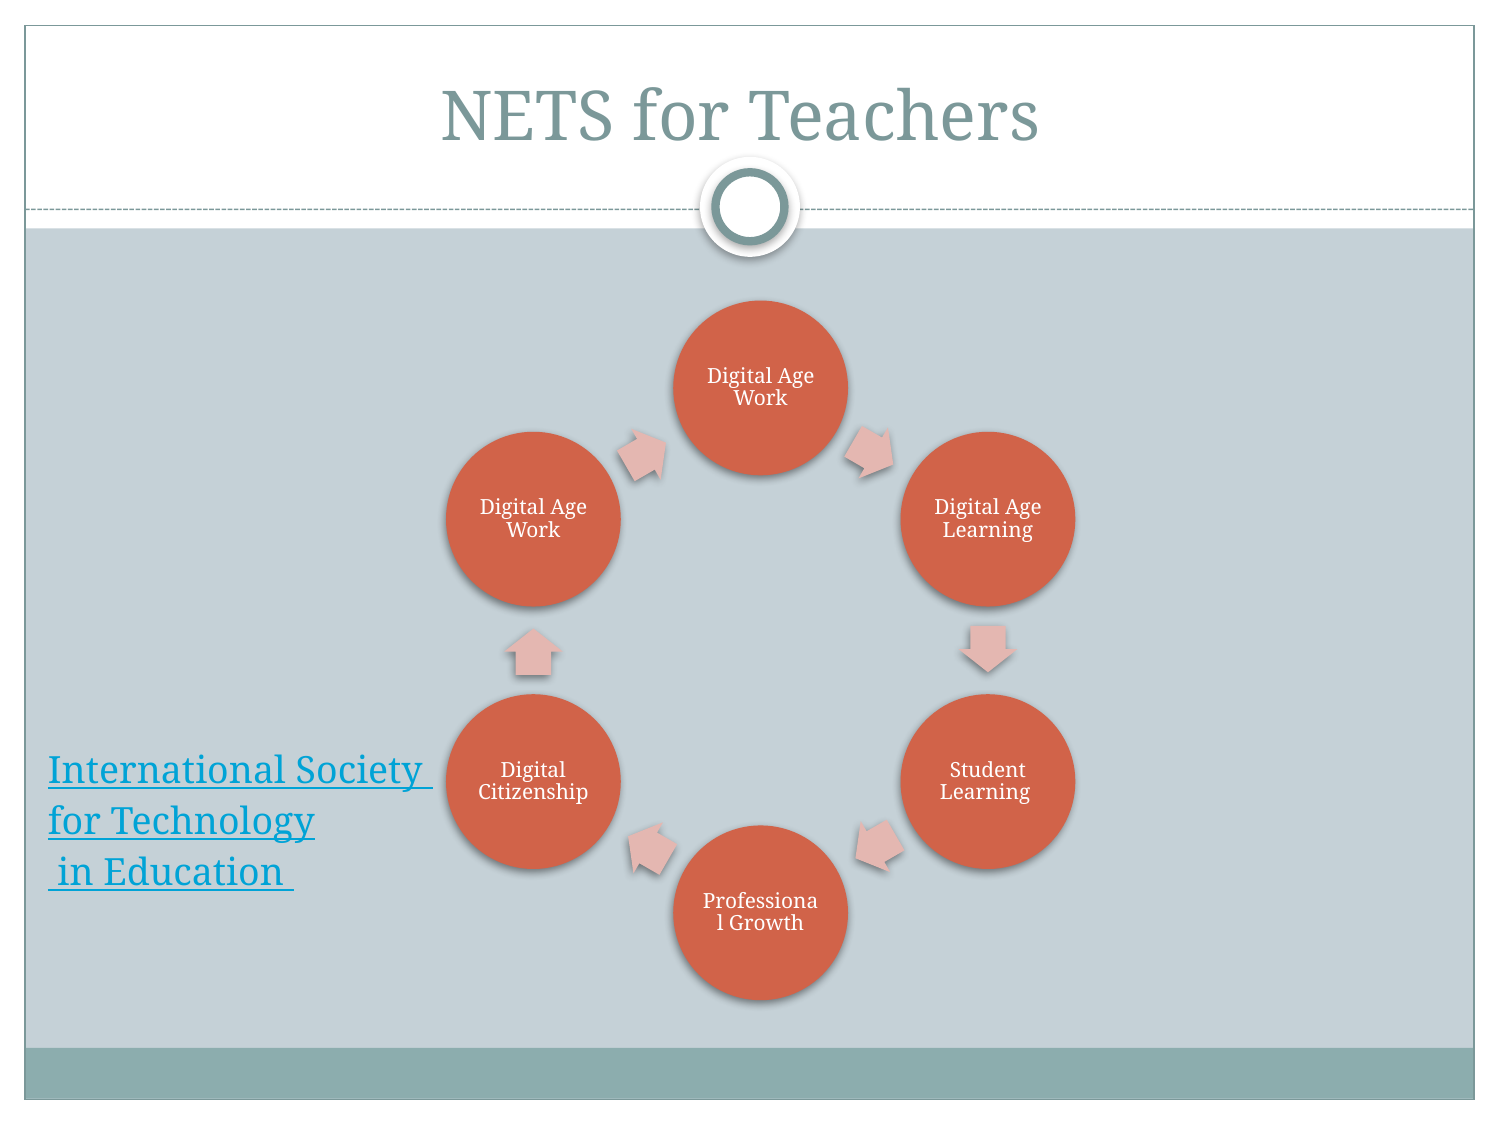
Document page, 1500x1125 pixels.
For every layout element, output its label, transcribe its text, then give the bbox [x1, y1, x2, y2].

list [92, 300, 1429, 1001]
title NETS for Teachers [49, 37, 1450, 162]
text_box International Society for Technology in Education [33, 738, 85, 907]
